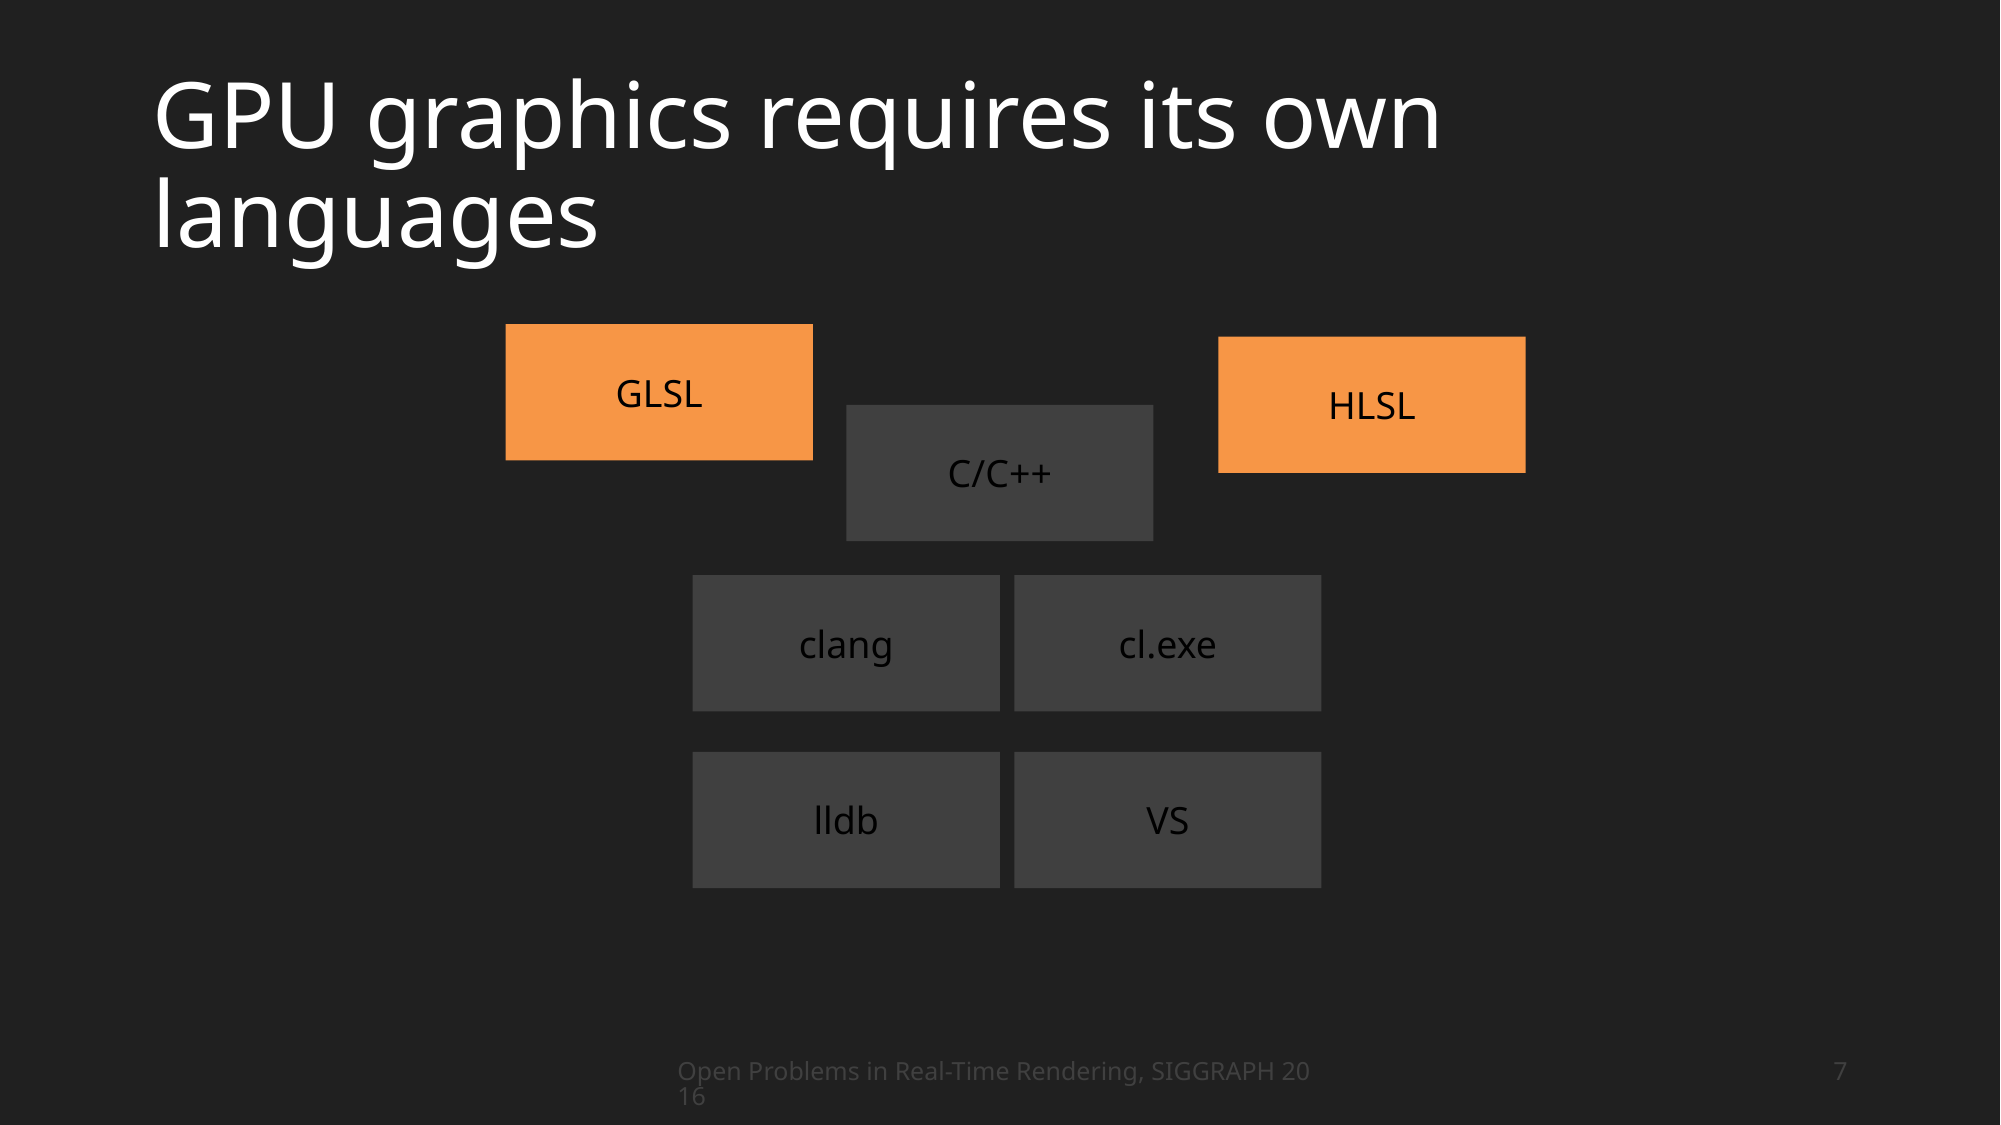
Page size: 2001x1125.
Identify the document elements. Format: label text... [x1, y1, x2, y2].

title GPU graphics requires its own languages [137, 59, 1863, 278]
text_box C/C++ [845, 404, 1154, 542]
footer Open Problems in Real-Time Rendering, SIGGRAPH 2016 [662, 1042, 1338, 1103]
text_box GLSL [505, 323, 814, 461]
text_box cl.exe [1013, 574, 1323, 712]
slide_number 7 [1412, 1042, 1863, 1103]
text_box clang [692, 574, 1001, 712]
text_box HLSL [1217, 336, 1527, 474]
text_box lldb [692, 751, 1001, 889]
text_box VS [1013, 751, 1323, 889]
